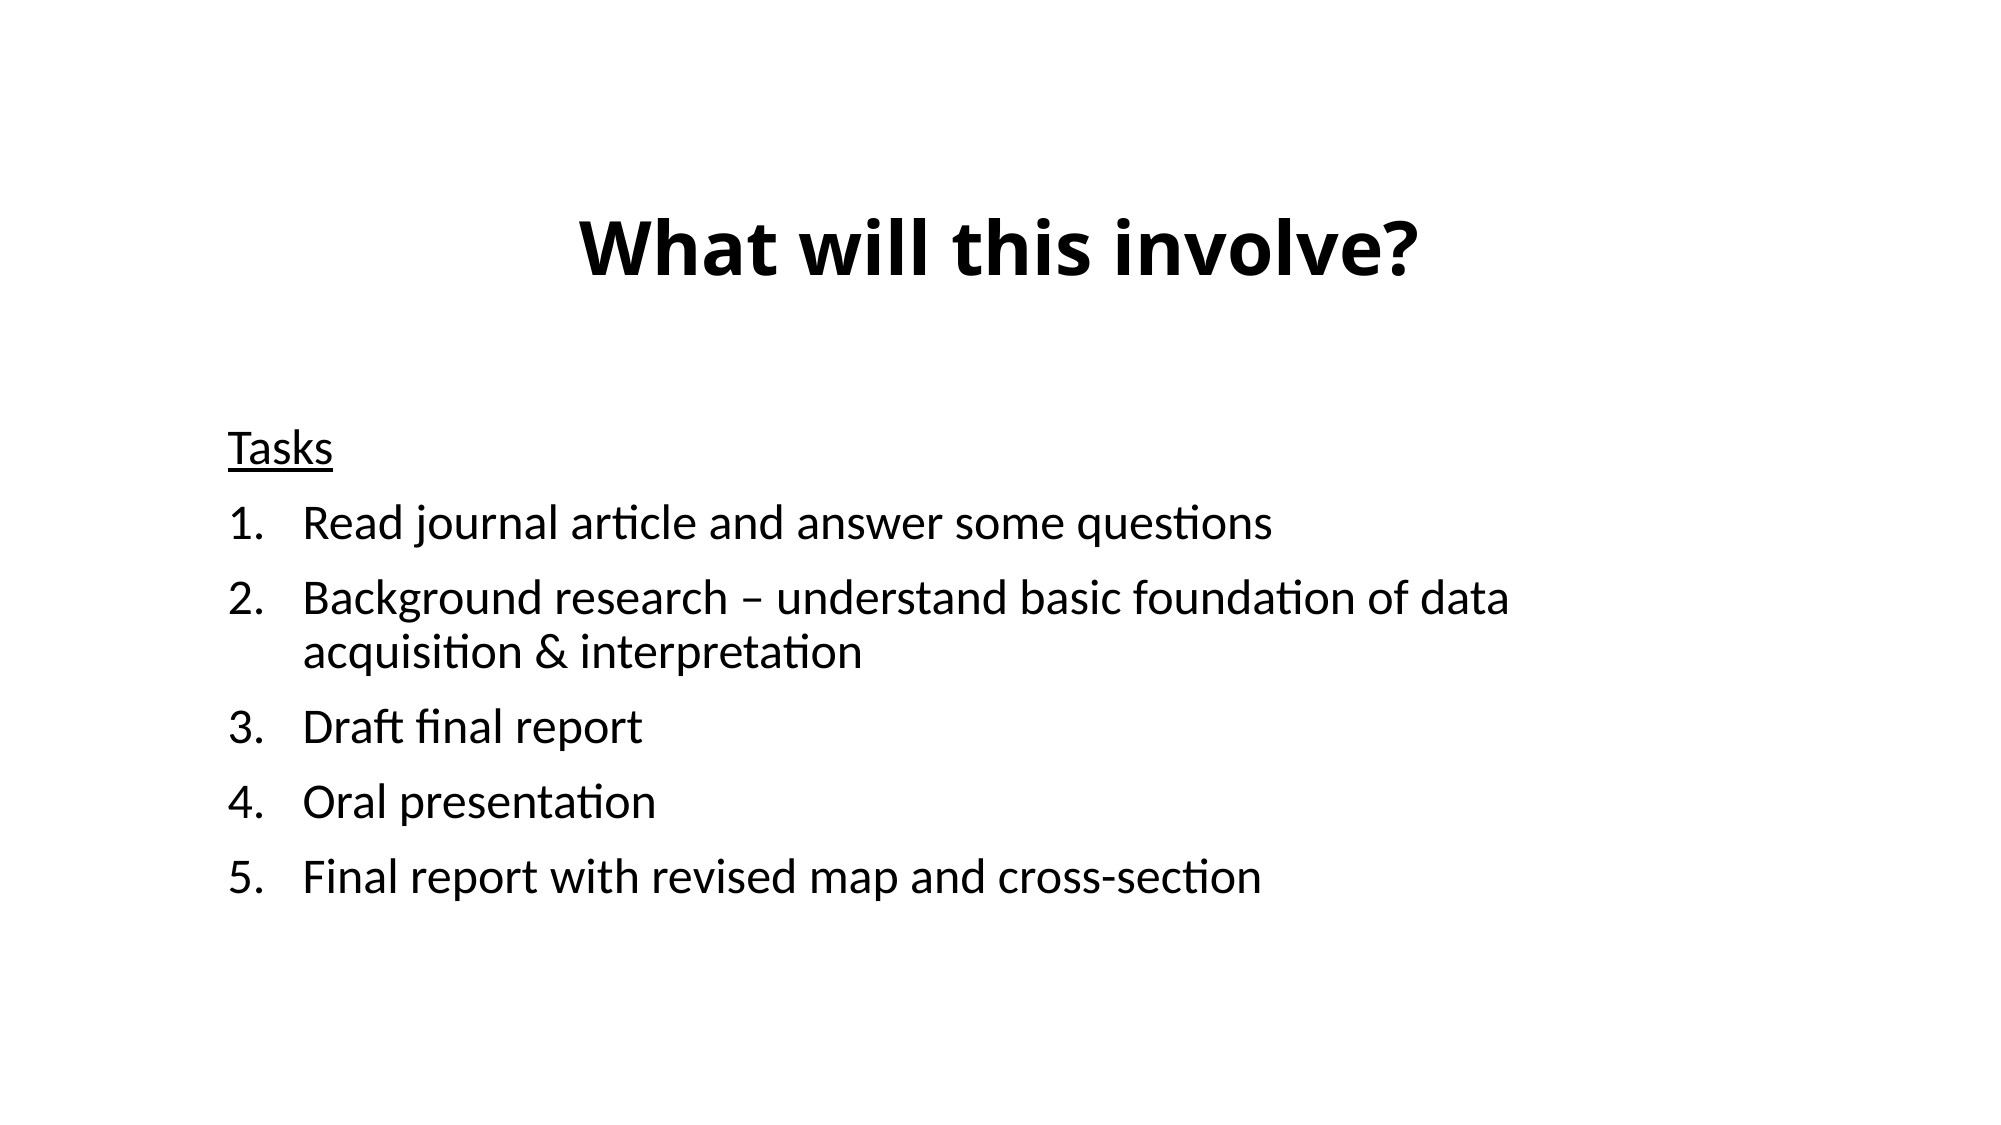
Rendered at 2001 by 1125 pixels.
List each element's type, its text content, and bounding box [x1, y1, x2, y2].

title What will this involve? [137, 142, 1863, 361]
list Tasks Read journal article and answer some questions Background research – understand basic foundation of data acquisition & interpretation Draft final report Oral presentation Final report with revised map and cross-section [212, 414, 1752, 937]
